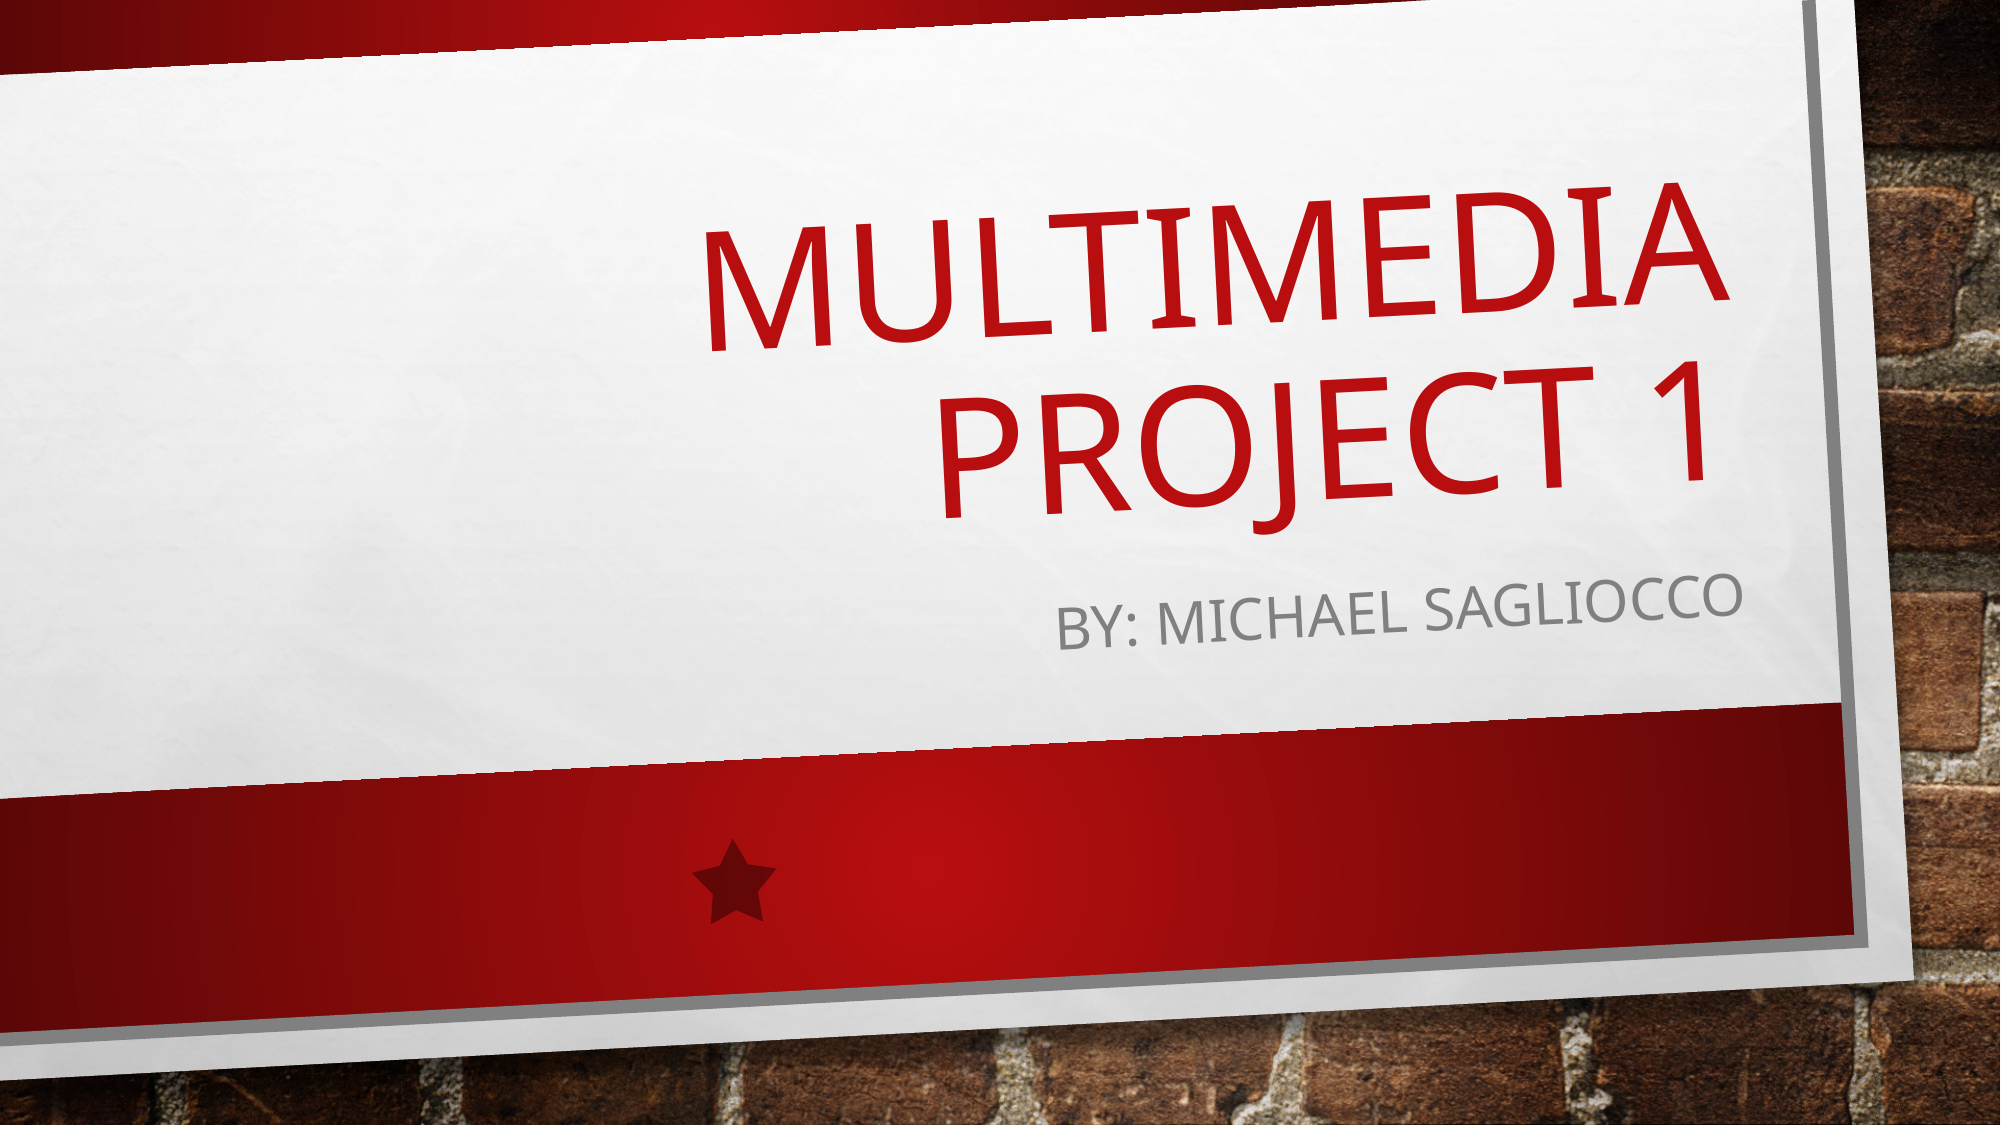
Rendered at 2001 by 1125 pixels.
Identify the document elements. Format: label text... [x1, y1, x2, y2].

picture [0, 0, 2000, 1125]
title Multimedia project 1 [135, 67, 1758, 605]
subtitle By: Michael sagliocco [159, 533, 1763, 708]
